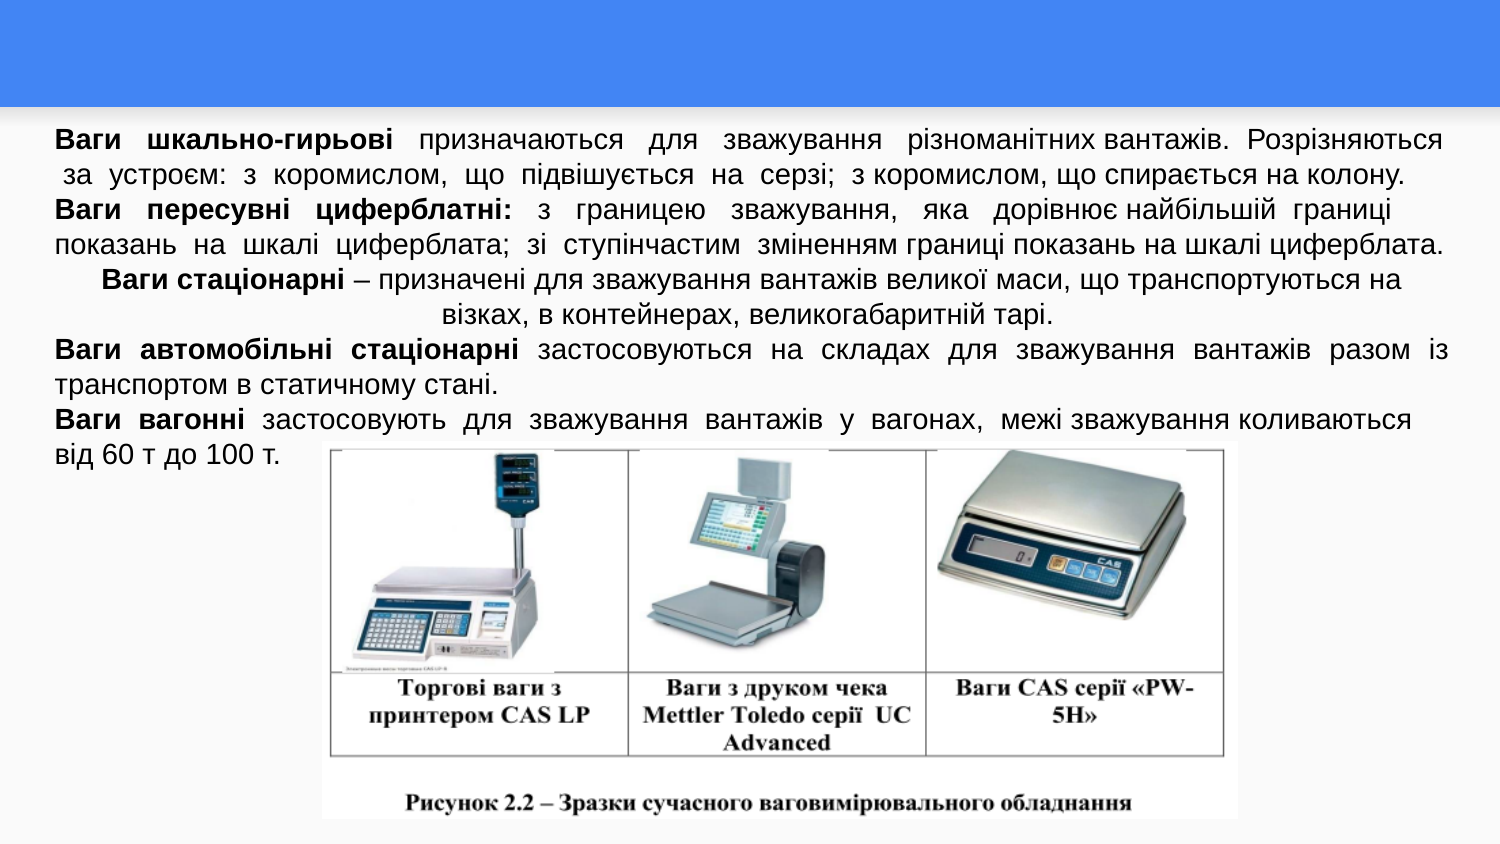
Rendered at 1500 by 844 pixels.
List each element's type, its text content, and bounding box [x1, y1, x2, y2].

picture [322, 441, 1239, 820]
text_box Ваги шкально-гирьові призначаються для зважування різноманітних вантажів. Розрізняються за устроєм: з коромислом, що підвішується на серзі; з коромислом, що спирається на колону. Ваги пересувні циферблатні: з границею зважування, яка дорівнює найбільшій границі показань на шкалі циферблата; зі ступінчастим зміненням границі показань на шкалі циферблата. Ваги стаціонарні – призначені для зважування вантажів великої маси, що транспортуються на візках, в контейнерах, великогабаритній тарі. Ваги автомобільні стаціонарні застосовуються на складах для зважування вантажів разом із транспортом в статичному стані. Ваги вагонні застосовують для зважування вантажів у вагонах, межі зважування коливаються від 60 т до 100 т. [39, 113, 1465, 478]
